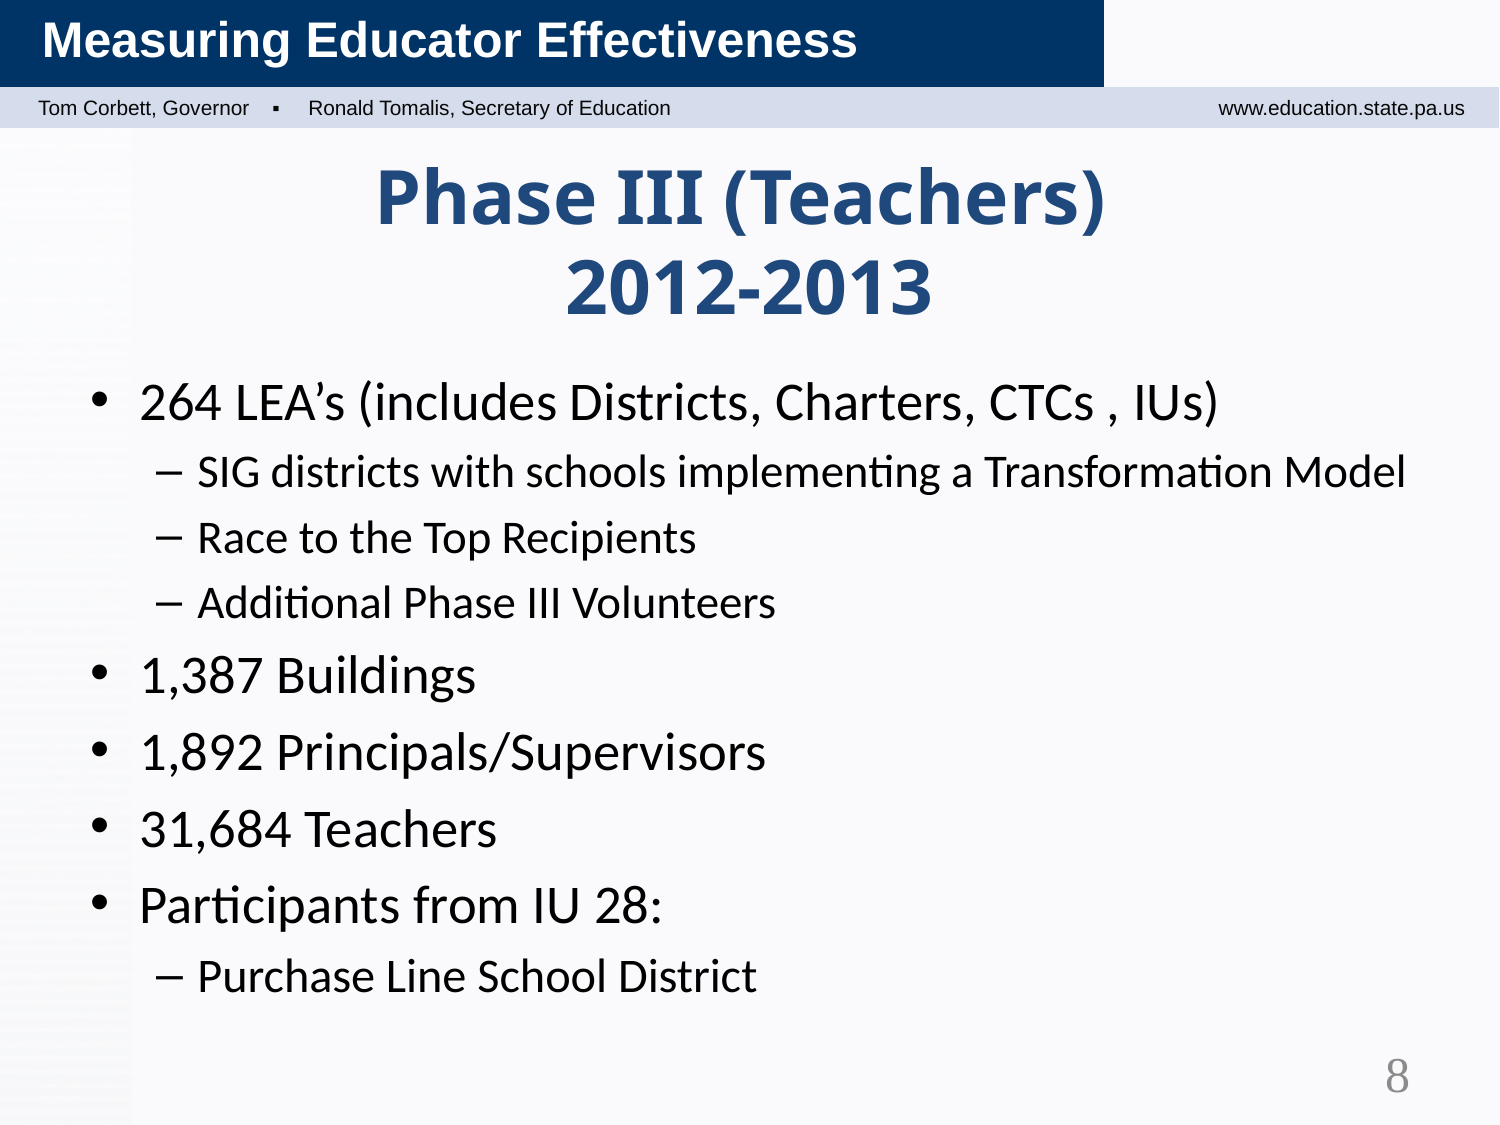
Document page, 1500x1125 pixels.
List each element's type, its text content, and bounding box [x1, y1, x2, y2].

slide_number 8 [1074, 1042, 1425, 1103]
title Phase III (Teachers) 2012-2013 [75, 191, 1425, 289]
picture [0, 0, 1500, 1125]
list 264 LEA’s (includes Districts, Charters, CTCs , IUs) SIG districts with schools implementing a Transformation Model Race to the Top Recipients Additional Phase III Volunteers 1,387 Buildings 1,892 Principals/Supervisors 31,684 Teachers Participants from IU 28: Purchase Line School District [75, 358, 1425, 1053]
